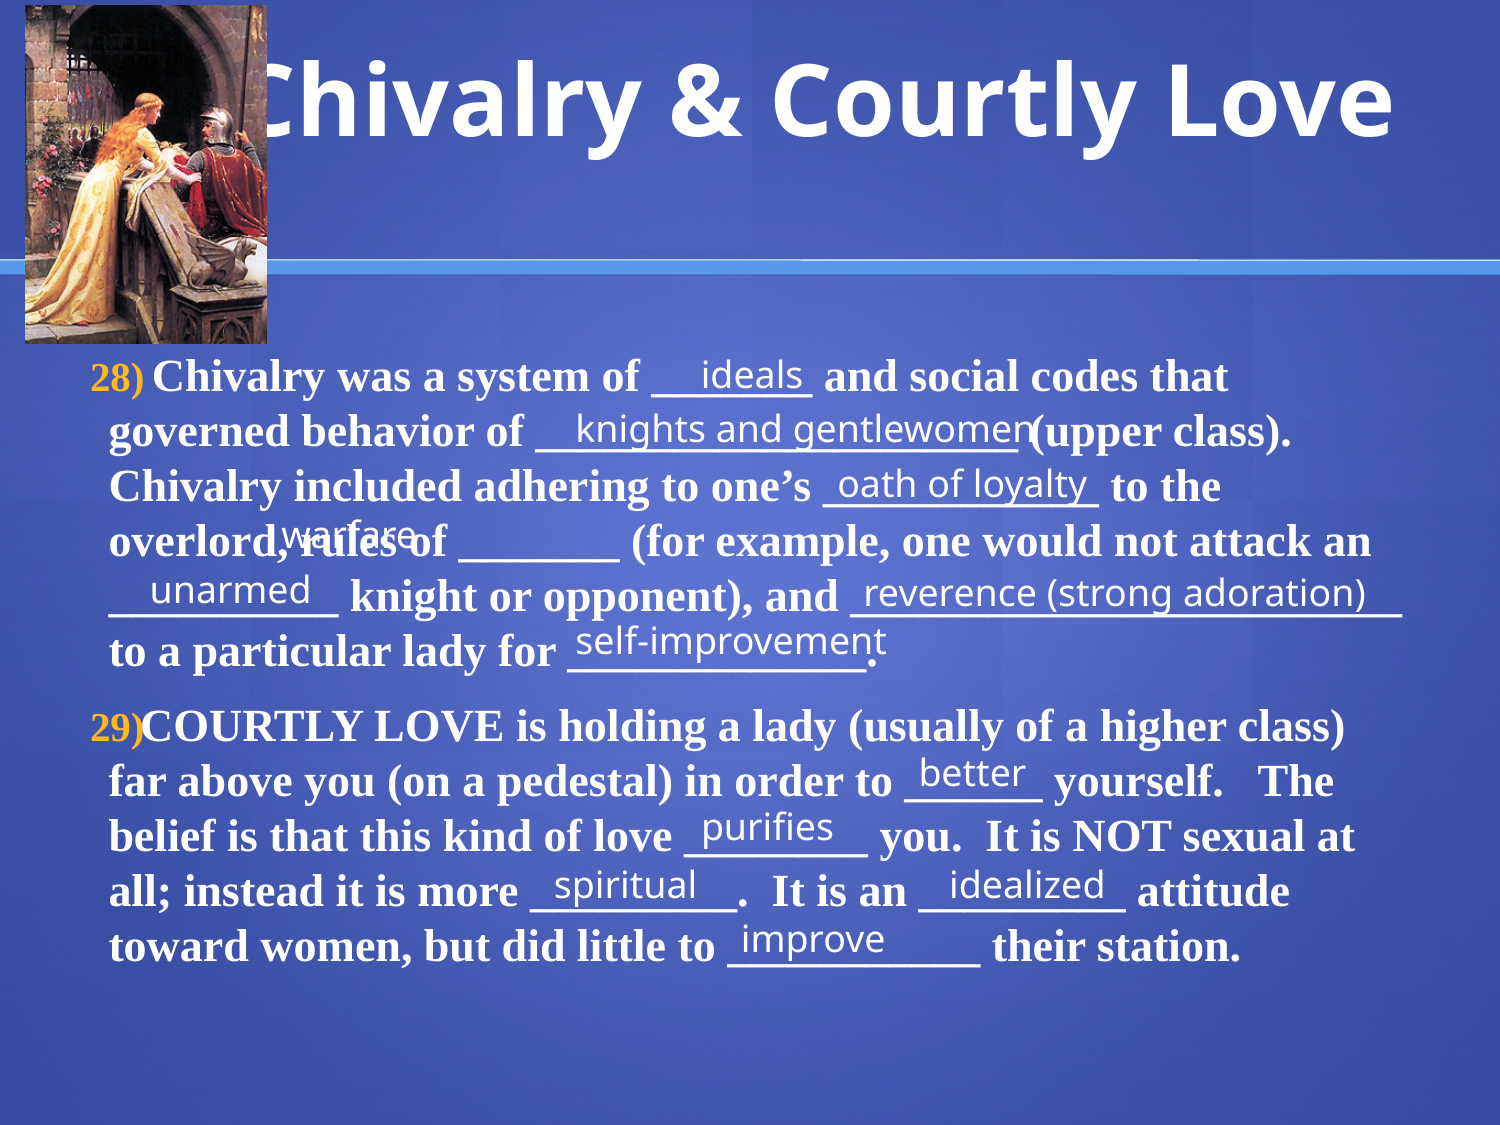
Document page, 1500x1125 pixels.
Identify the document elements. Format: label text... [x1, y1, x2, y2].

text_box self-improvement [560, 609, 935, 670]
text_box knights and gentlewomen [560, 398, 1116, 458]
text_box idealized [934, 853, 1315, 913]
text_box warfare [266, 503, 570, 564]
text_box reverence (strong adoration) [848, 561, 1473, 622]
text_box oath of loyalty [822, 452, 1365, 513]
text_box unarmed [134, 558, 484, 619]
text_box purifies [686, 795, 1103, 853]
picture [24, 4, 268, 345]
text_box spiritual [539, 853, 934, 913]
text_box better [903, 741, 1125, 801]
list Chivalry was a system of _______ and social codes that governed behavior of _____________________ (upper class). Chivalry included adhering to one’s ____________ to the overlord, rules of _______ (for example, one would not attack an __________ knight or opponent), and ________________________ to a particular lady for _____________. COURTLY LOVE is holding a lady (usually of a higher class) far above you (on a pedestal) in order to ______ yourself. The belief is that this kind of love ________ you. It is NOT sexual at all; instead it is more _________. It is an _________ attitude toward women, but did little to ___________ their station. [75, 337, 1425, 988]
text_box improve [726, 907, 1088, 968]
title Chivalry & Courtly Love [258, 2, 1425, 190]
text_box ideals [686, 343, 880, 398]
